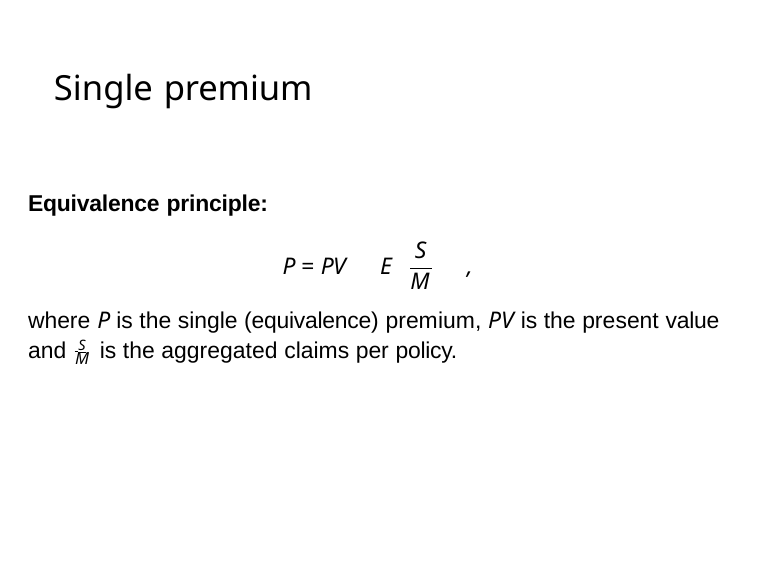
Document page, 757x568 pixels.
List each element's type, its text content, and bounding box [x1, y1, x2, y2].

title Single premium [51, 36, 705, 134]
text_box M [408, 264, 434, 295]
text_box M [72, 364, 93, 368]
text_box and S is the aggregated claims per policy. [21, 331, 460, 364]
text_box [359, 217, 466, 247]
text_box S [412, 247, 430, 264]
text_box P = PV E [280, 249, 395, 279]
text_box , [464, 249, 476, 279]
text_box where P is the single (equivalence) premium, PV is the present value [26, 303, 723, 333]
text_box Equivalence principle: [26, 186, 272, 216]
